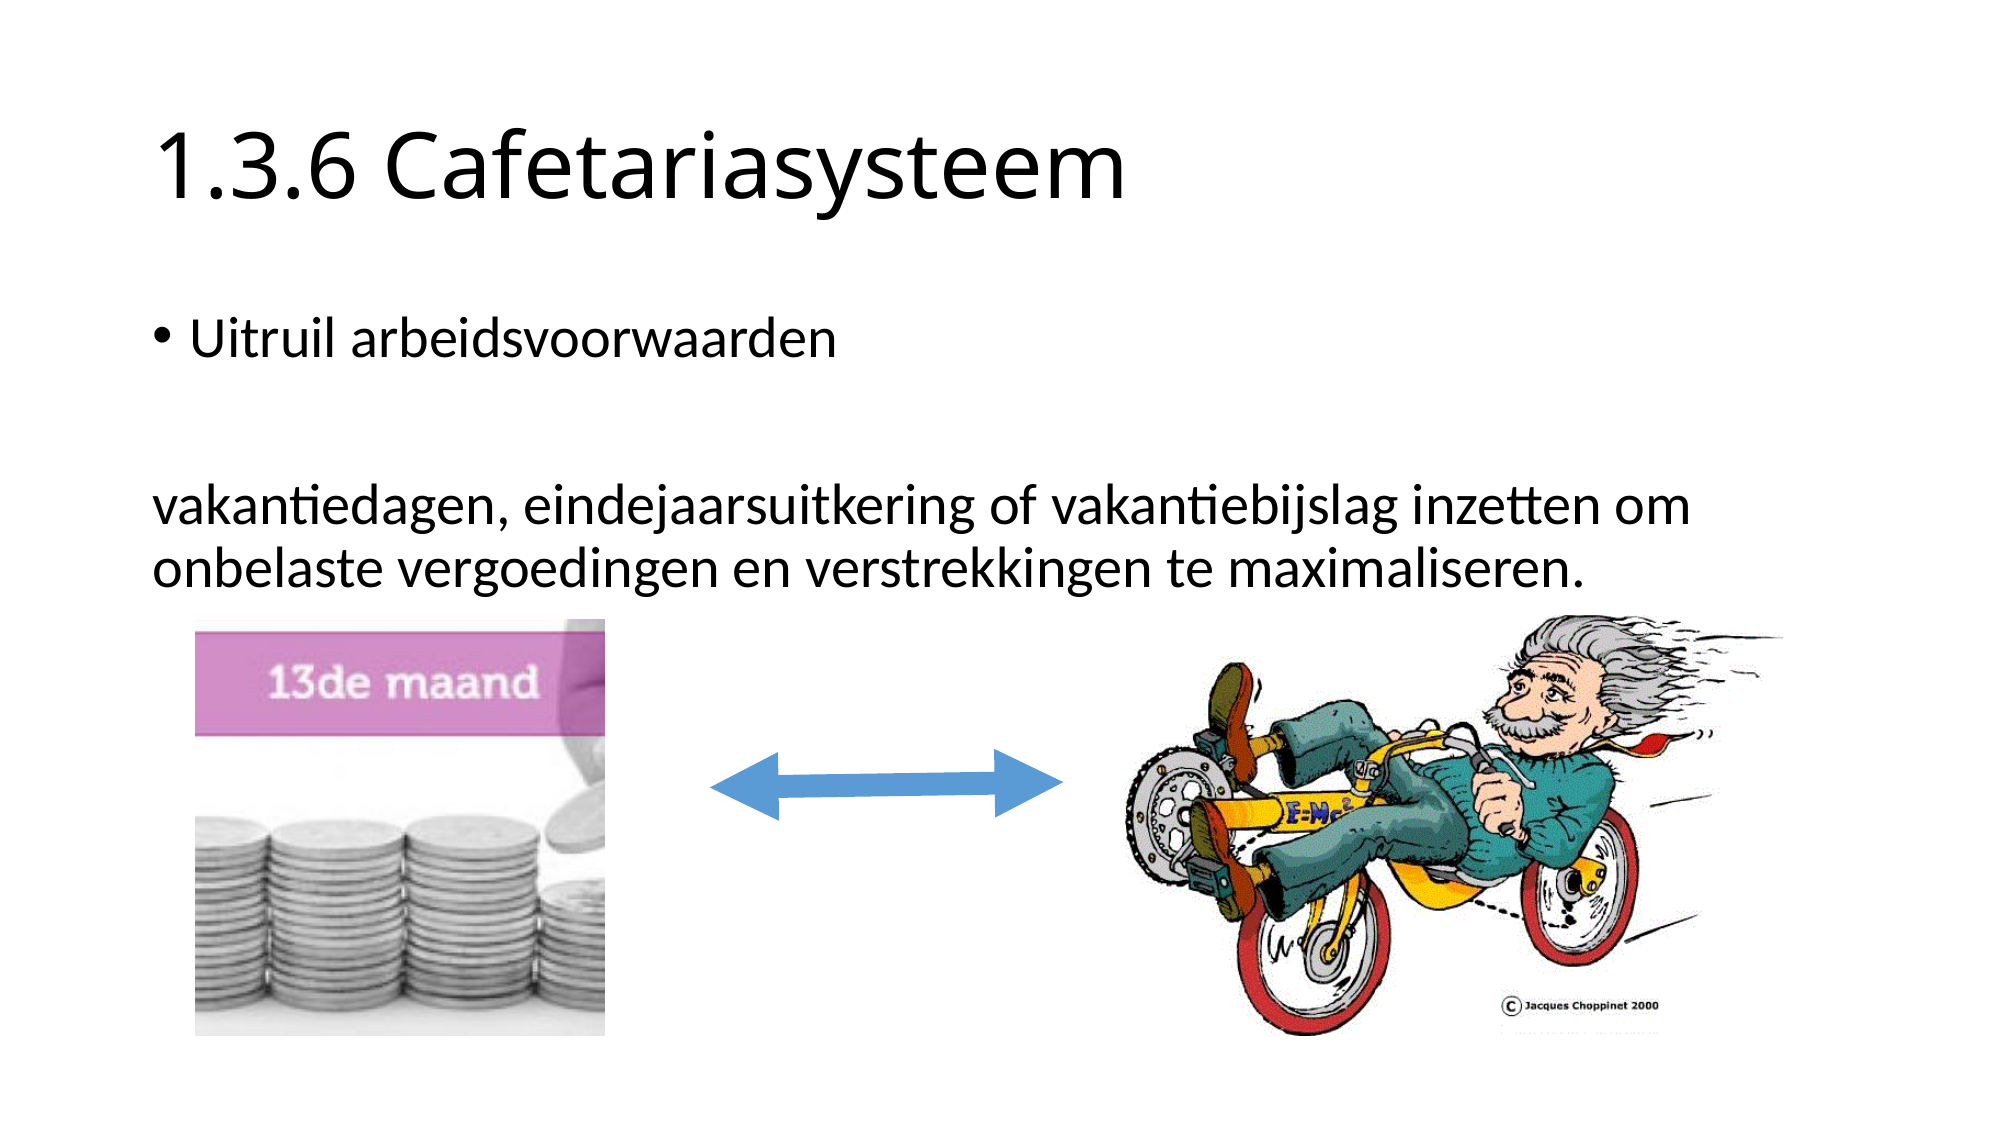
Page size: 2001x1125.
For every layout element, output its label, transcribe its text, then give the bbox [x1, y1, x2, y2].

picture [195, 619, 605, 1036]
list Uitruil arbeidsvoorwaarden vakantiedagen, eindejaarsuitkering of vakantiebijslag inzetten om onbelaste vergoedingen en verstrekkingen te maximaliseren. [137, 299, 1863, 1014]
title 1.3.6 Cafetariasysteem [137, 59, 1863, 278]
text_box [709, 782, 1064, 788]
picture [1124, 612, 1783, 1036]
